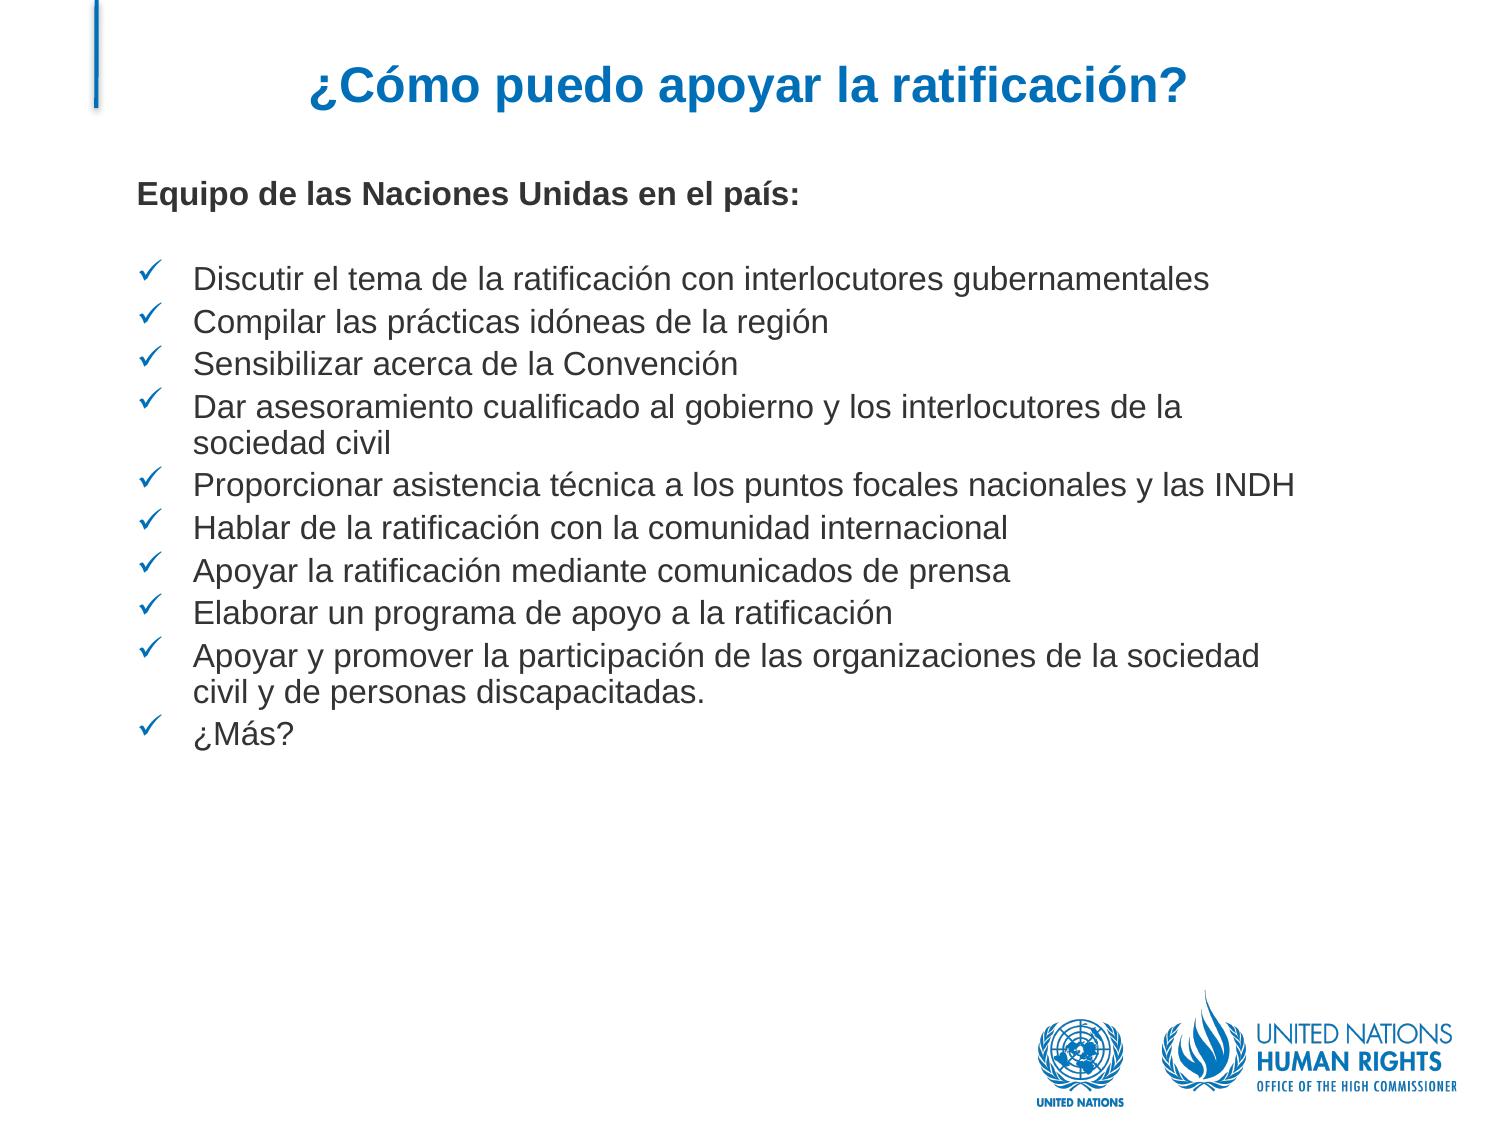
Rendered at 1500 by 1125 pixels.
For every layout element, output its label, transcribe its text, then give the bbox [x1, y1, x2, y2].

picture [1037, 990, 1457, 1107]
title ¿Cómo puedo apoyar la ratificación? [62, 45, 1437, 224]
text_box Equipo de las Naciones Unidas en el país: Discutir el tema de la ratificación con interlocutores gubernamentales Compilar las prácticas idóneas de la región Sensibilizar acerca de la Convención Dar asesoramiento cualificado al gobierno y los interlocutores de la sociedad civil Proporcionar asistencia técnica a los puntos focales nacionales y las INDH Hablar de la ratificación con la comunidad internacional Apoyar la ratificación mediante comunicados de prensa Elaborar un programa de apoyo a la ratificación Apoyar y promover la participación de las organizaciones de la sociedad civil y de personas discapacitadas. ¿Más? [121, 169, 1325, 1011]
